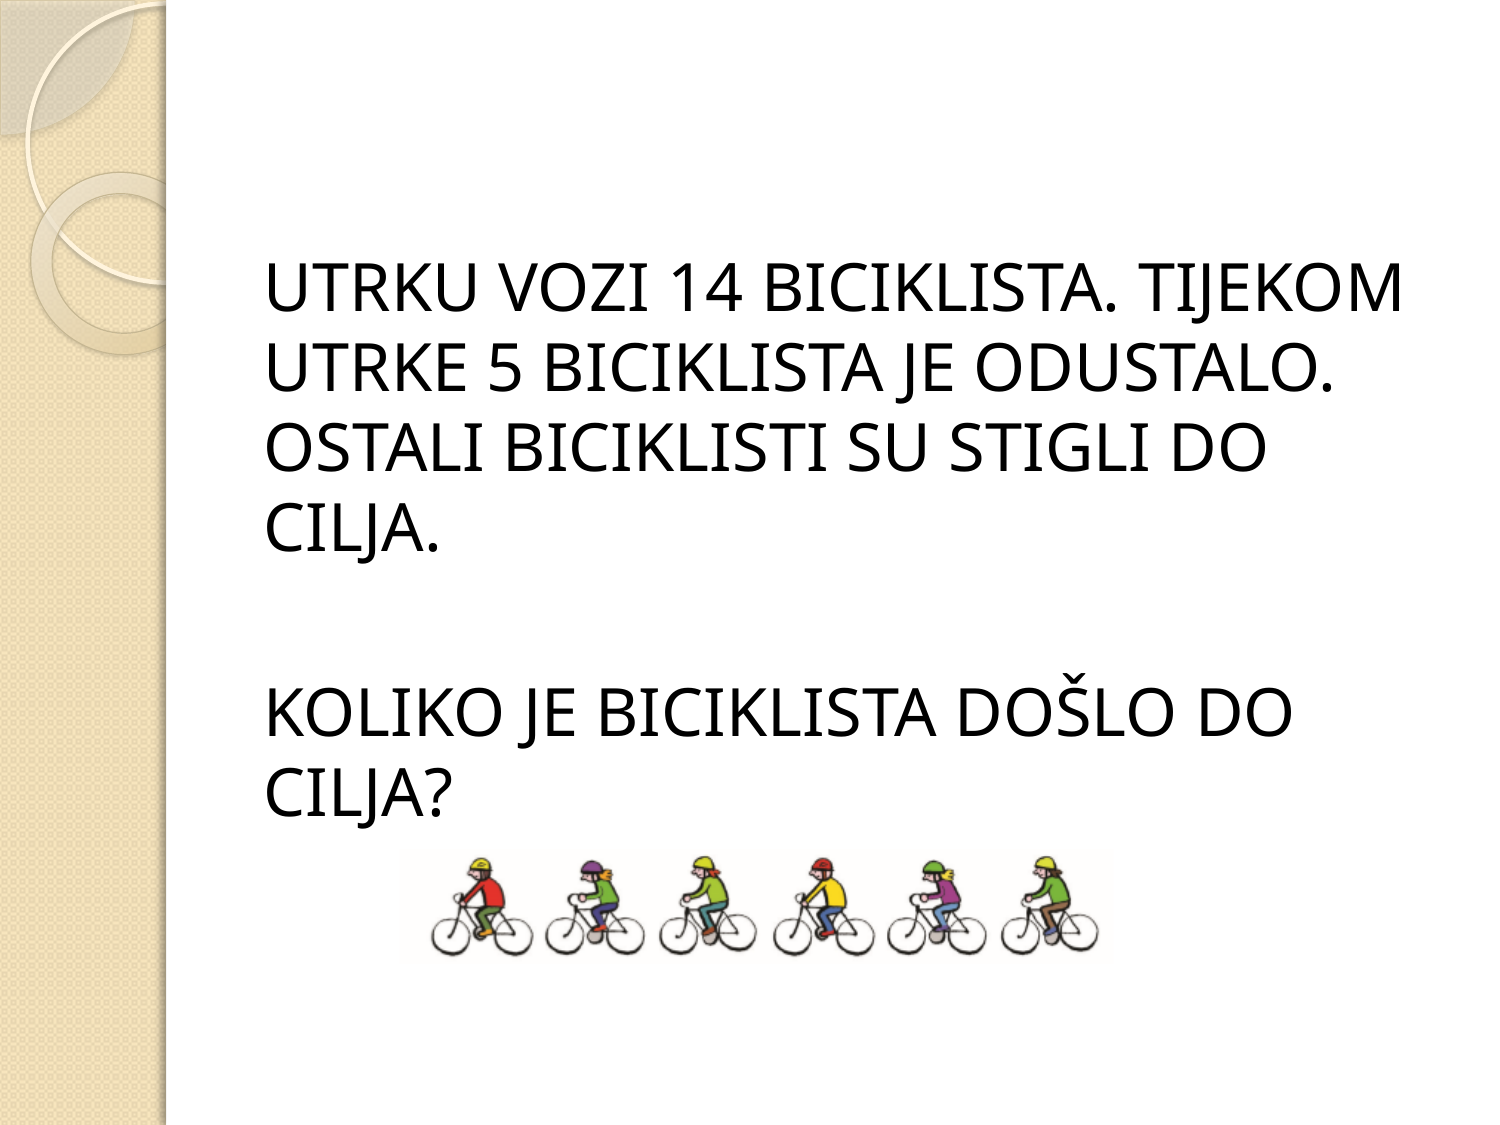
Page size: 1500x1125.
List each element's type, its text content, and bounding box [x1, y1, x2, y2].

list UTRKU VOZI 14 BICIKLISTA. TIJEKOM UTRKE 5 BICIKLISTA JE ODUSTALO. OSTALI BICIKLISTI SU STIGLI DO CILJA. KOLIKO JE BICIKLISTA DOŠLO DO CILJA? [235, 237, 1466, 1025]
picture [399, 849, 1114, 965]
